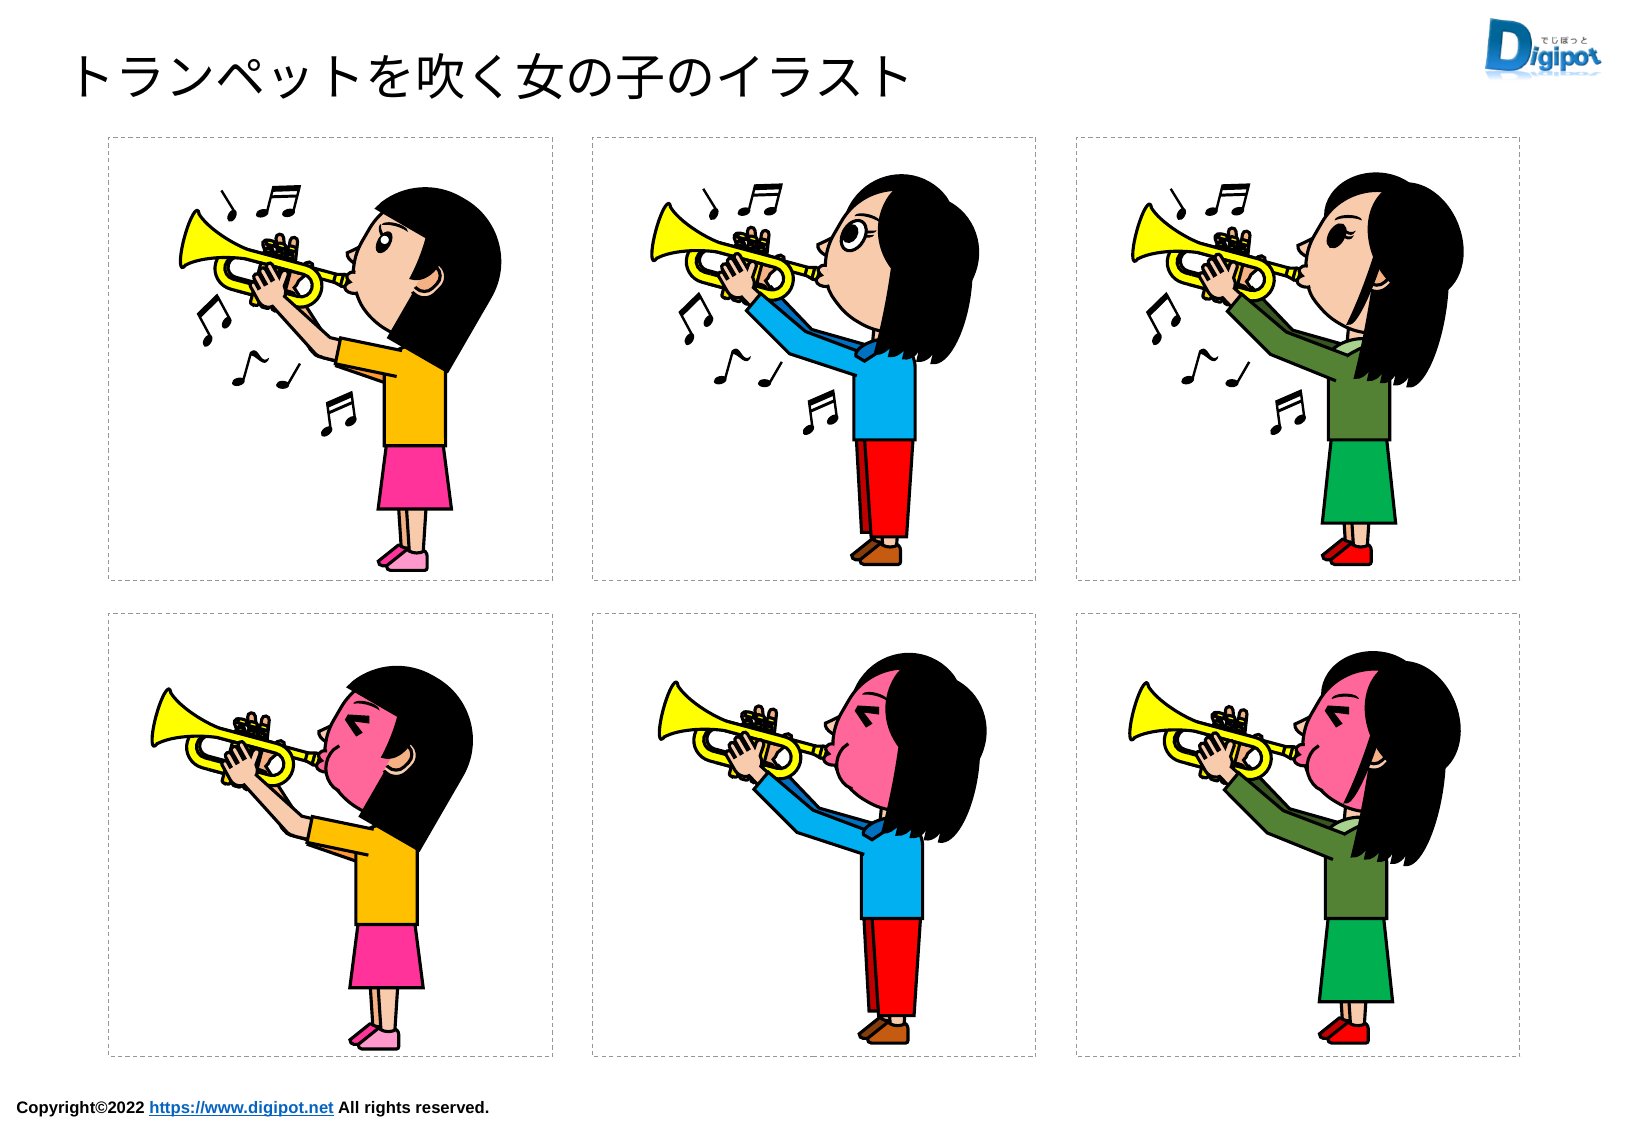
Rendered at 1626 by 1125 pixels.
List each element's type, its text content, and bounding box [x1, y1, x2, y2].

picture [1485, 18, 1602, 82]
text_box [658, 660, 989, 1044]
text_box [650, 178, 981, 565]
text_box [150, 668, 468, 1049]
text_box トランペットを吹く女の子のイラスト [50, 38, 929, 113]
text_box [179, 179, 496, 571]
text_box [1131, 173, 1460, 565]
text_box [1128, 652, 1457, 1044]
